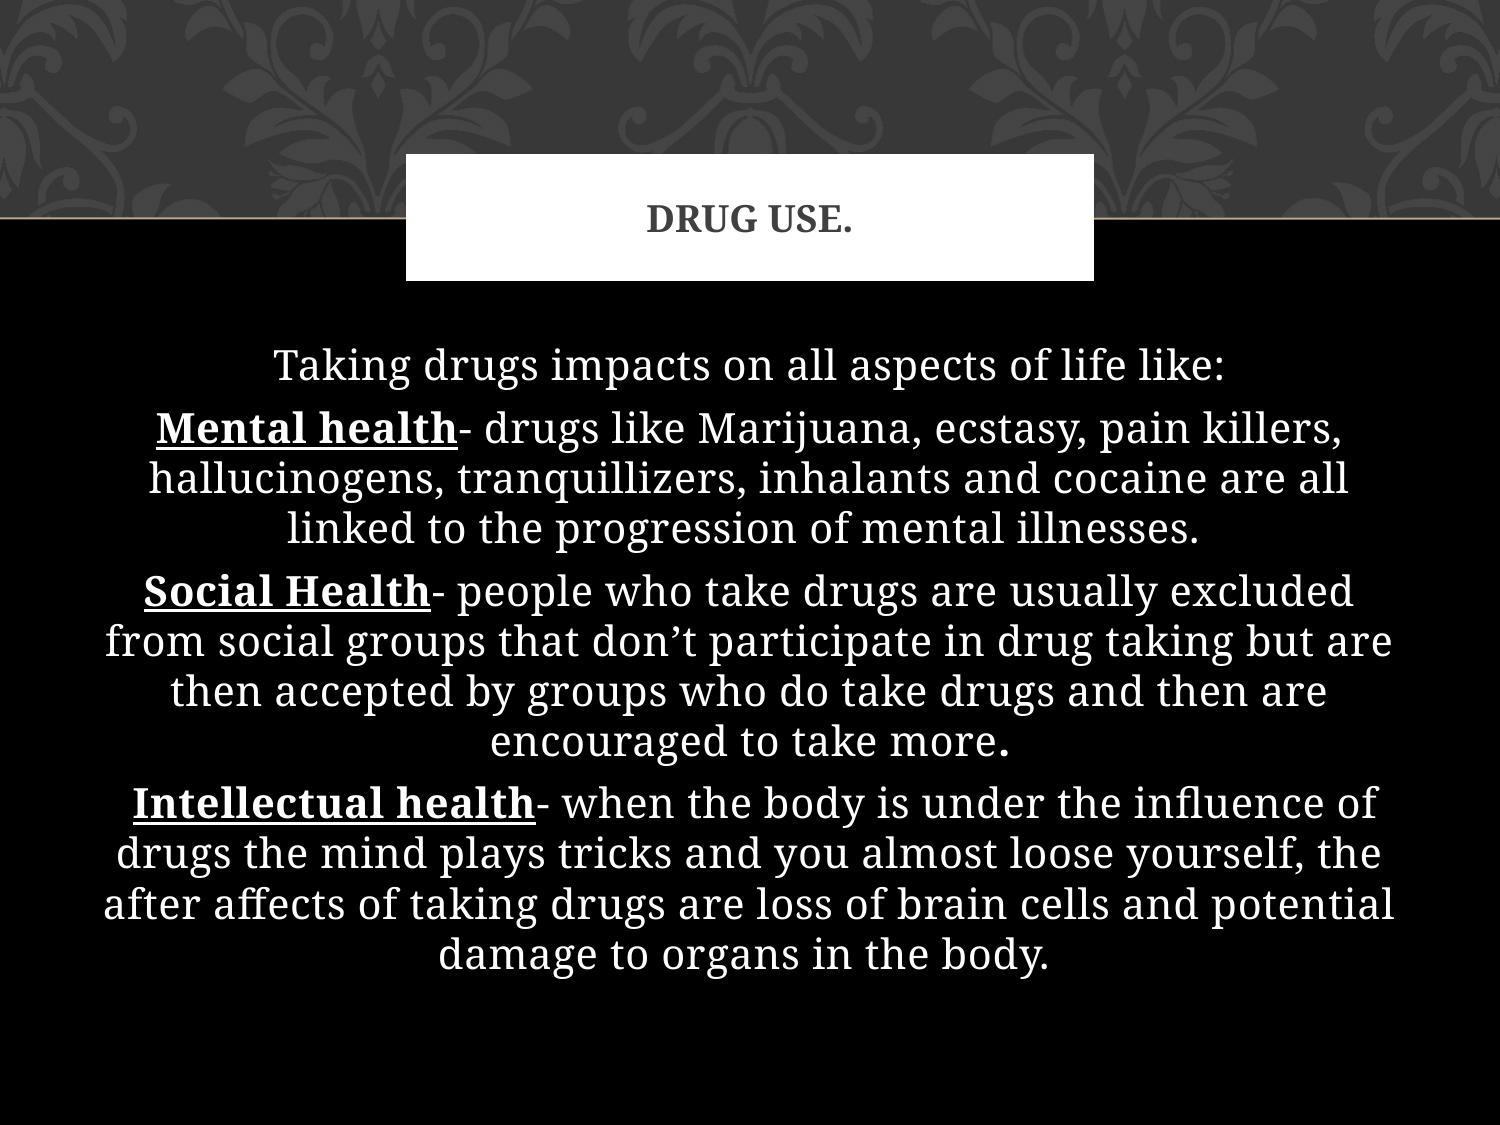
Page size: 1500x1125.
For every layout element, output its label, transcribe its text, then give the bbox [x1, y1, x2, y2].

title Drug use. [406, 154, 1094, 281]
list Taking drugs impacts on all aspects of life like: Mental health- drugs like Marijuana, ecstasy, pain killers, hallucinogens, tranquillizers, inhalants and cocaine are all linked to the progression of mental illnesses. Social Health- people who take drugs are usually excluded from social groups that don’t participate in drug taking but are then accepted by groups who do take drugs and then are encouraged to take more. Intellectual health- when the body is under the influence of drugs the mind plays tricks and you almost loose yourself, the after affects of taking drugs are loss of brain cells and potential damage to organs in the body. [75, 331, 1425, 1000]
